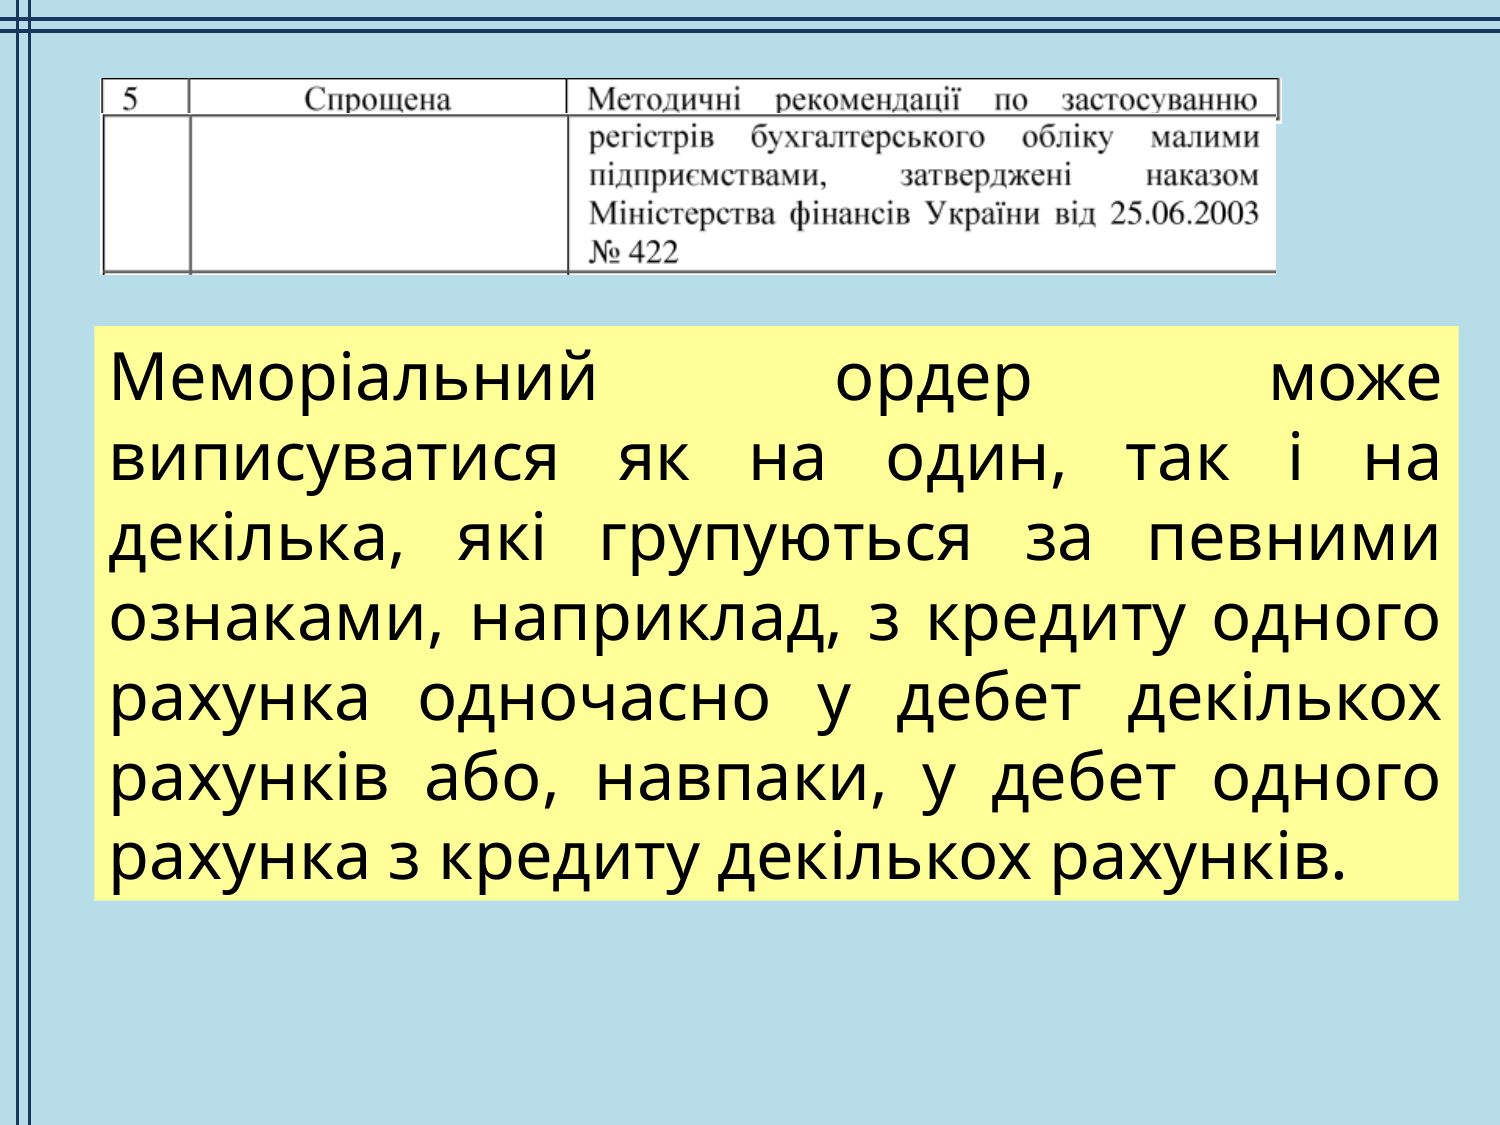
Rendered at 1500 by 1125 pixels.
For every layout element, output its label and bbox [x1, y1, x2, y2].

text_box [0, 0, 1500, 1125]
picture [100, 77, 1282, 275]
